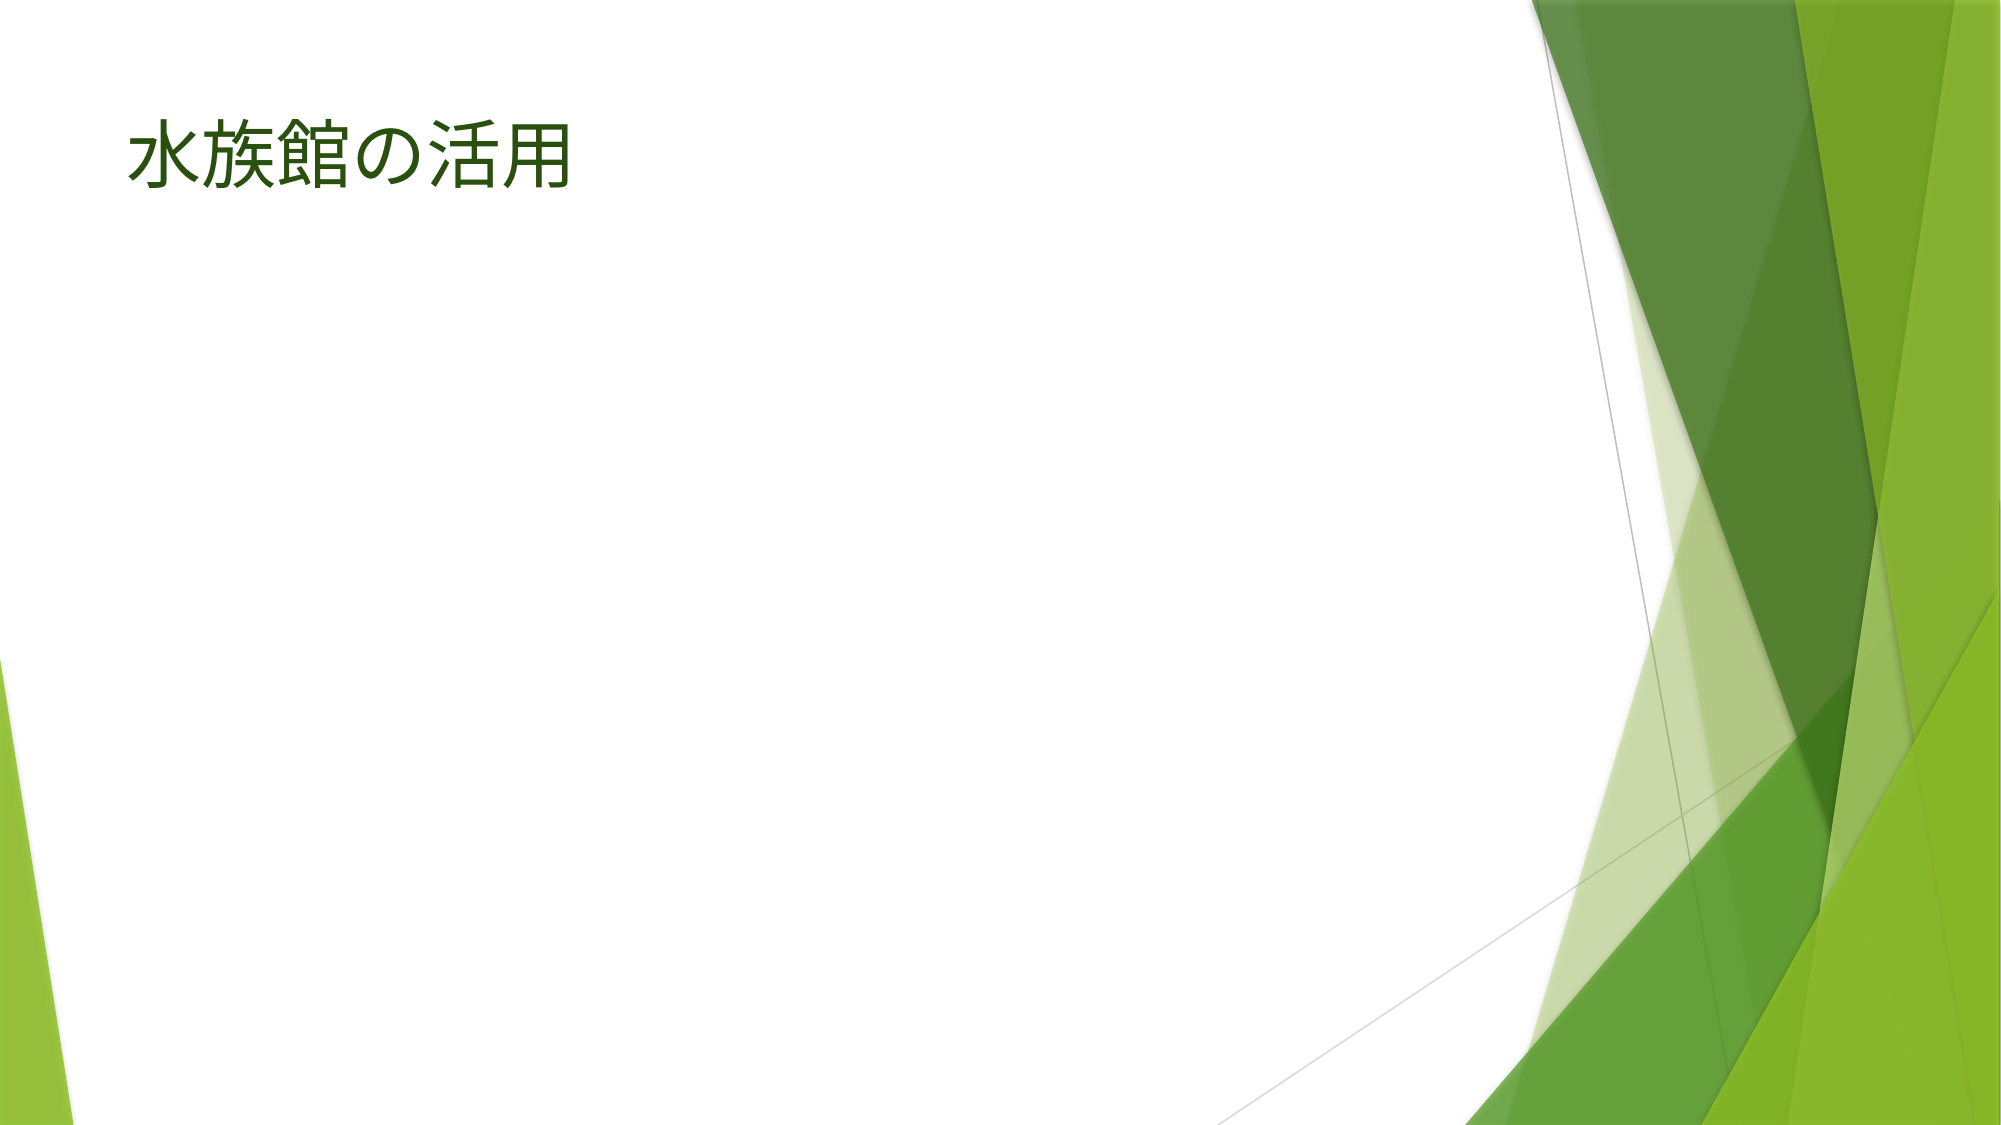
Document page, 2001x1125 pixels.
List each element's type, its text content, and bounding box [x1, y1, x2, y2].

title 水族館の活用 [111, 99, 1522, 317]
